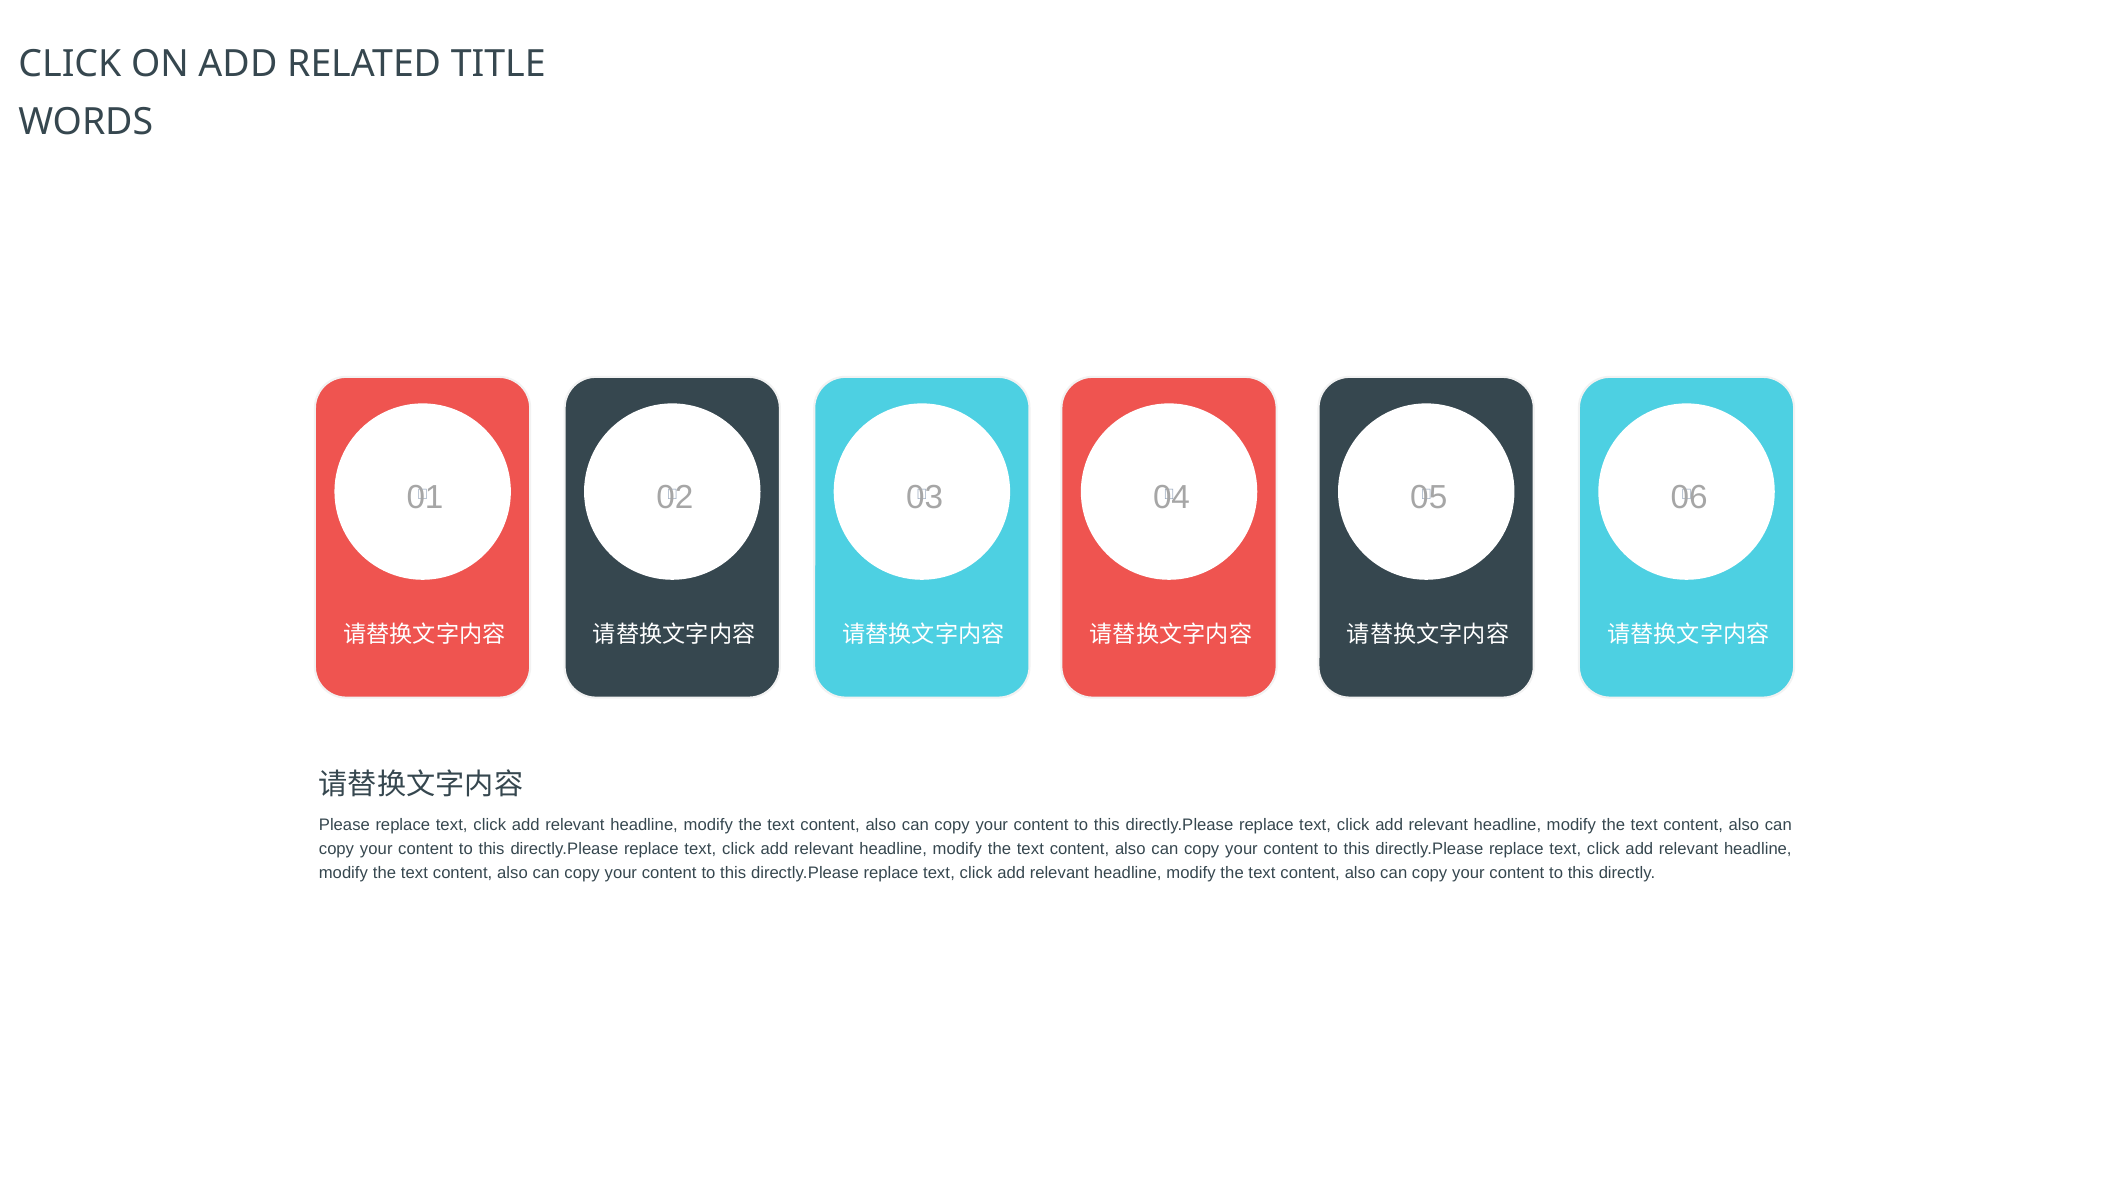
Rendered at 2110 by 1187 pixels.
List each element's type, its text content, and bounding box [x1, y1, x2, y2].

text_box [313, 375, 532, 699]
text_box [1317, 375, 1535, 699]
text_box 02 [606, 437, 743, 546]
text_box  [832, 402, 1012, 581]
text_box [1060, 375, 1278, 699]
text_box [1577, 375, 1796, 699]
text_box  [583, 402, 762, 581]
text_box 请替换文字内容 [817, 602, 1030, 659]
text_box  [1597, 402, 1776, 581]
text_box 请替换文字内容 [318, 602, 531, 659]
text_box 请替换文字内容 [318, 751, 630, 808]
text_box 05 [1360, 437, 1497, 546]
text_box 请替换文字内容 [1322, 602, 1534, 659]
text_box  [1336, 402, 1516, 581]
text_box 请替换文字内容 [1582, 602, 1795, 659]
text_box 01 [356, 437, 494, 546]
text_box Please replace text, click add relevant headline, modify the text content, also can copy your content to this directly.Please replace text, click add relevant headline, modify the text content, also can copy your content to this directly.Please replace text, click add relevant headline, modify the text content, also can copy your content to this directly.Please replace text, click add relevant headline, modify the text content, also can copy your content to this directly.Please replace text, click add relevant headline, modify the text content, also can copy your content to this directly. [318, 810, 1795, 946]
text_box [813, 375, 1031, 699]
text_box CLICK ON ADD RELATED TITLE WORDS [3, 18, 595, 150]
text_box 06 [1620, 437, 1758, 546]
text_box  [333, 402, 512, 581]
text_box 04 [1103, 437, 1240, 546]
text_box 请替换文字内容 [1065, 602, 1277, 659]
text_box 03 [856, 437, 993, 546]
text_box  [1079, 402, 1259, 581]
text_box 请替换文字内容 [568, 602, 780, 659]
text_box [563, 375, 781, 699]
